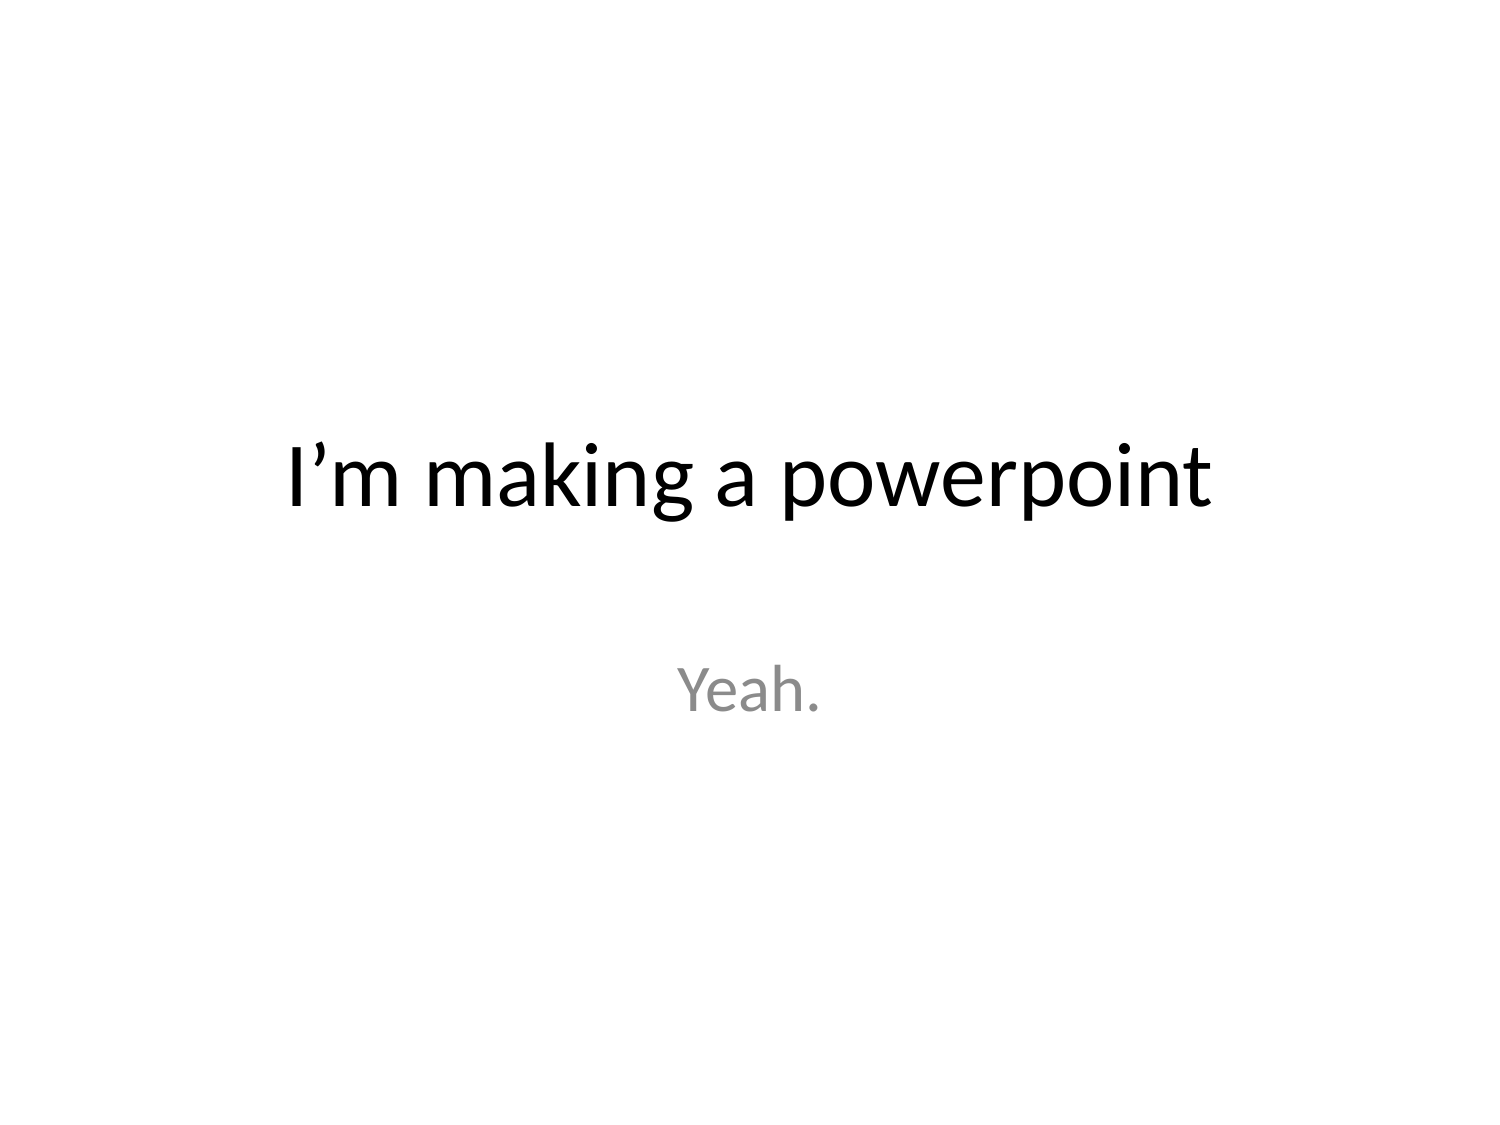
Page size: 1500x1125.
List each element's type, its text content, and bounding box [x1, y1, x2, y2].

title I’m making a powerpoint [112, 349, 1388, 591]
subtitle Yeah. [225, 637, 1275, 925]
